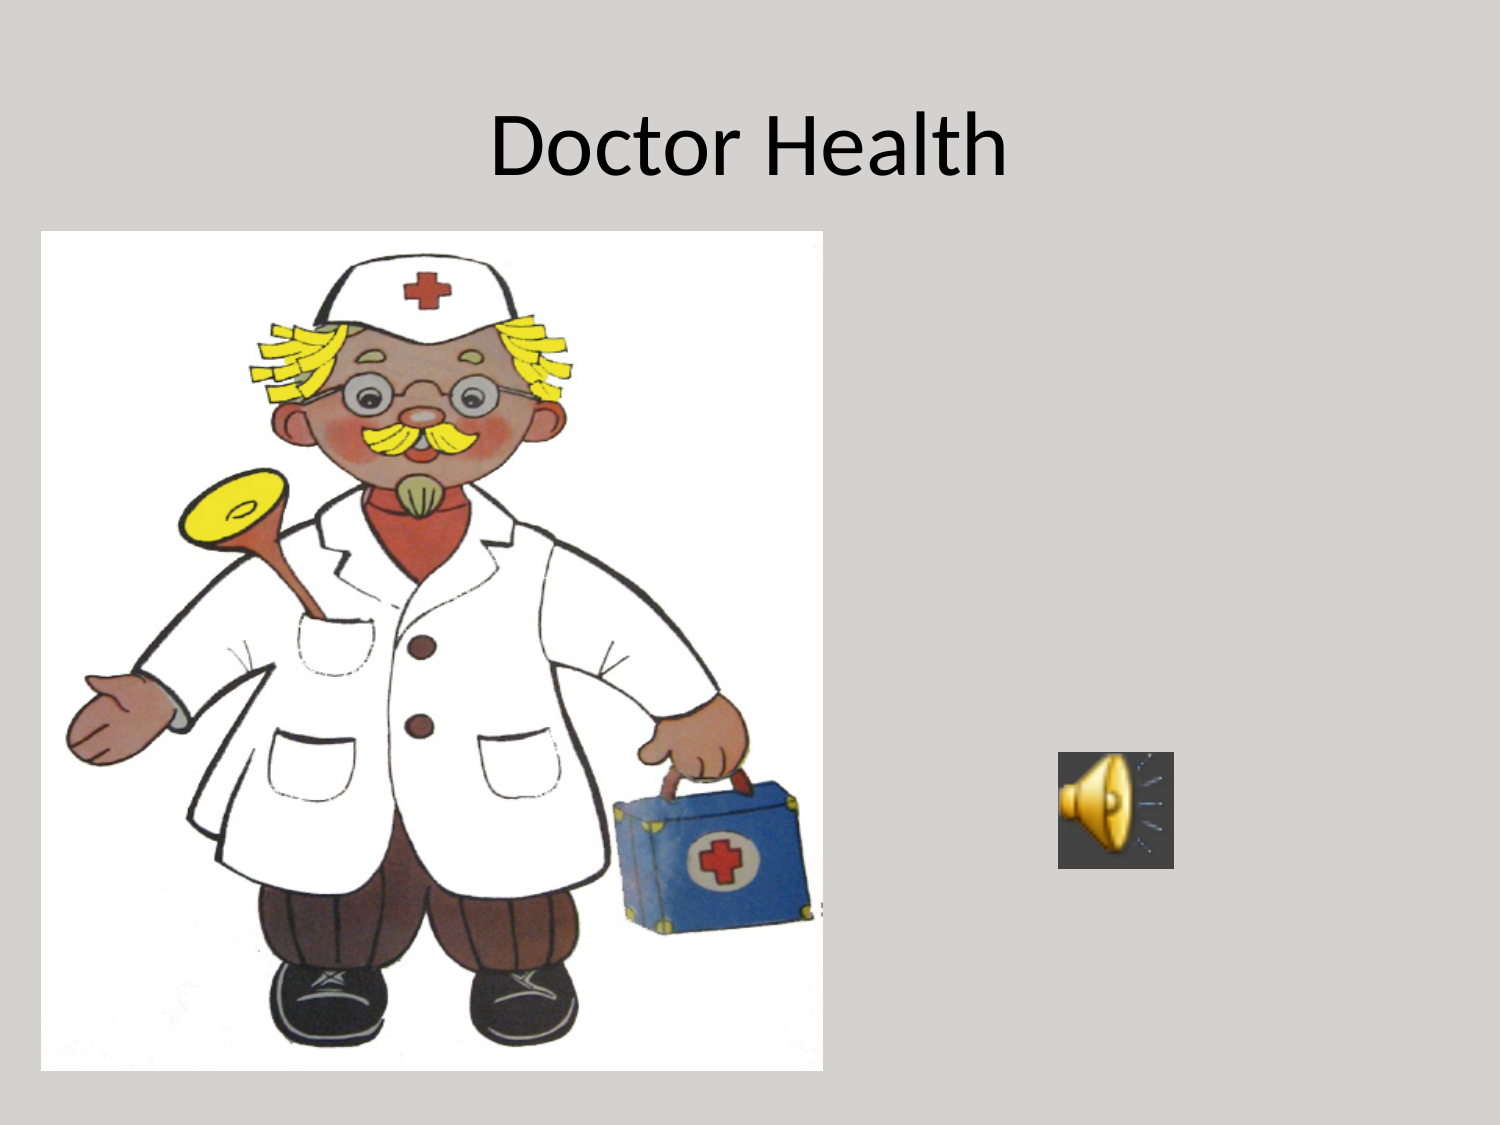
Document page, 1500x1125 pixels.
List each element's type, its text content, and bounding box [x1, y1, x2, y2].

picture [41, 231, 823, 1071]
title Doctor Health [75, 45, 1425, 233]
picture [938, 633, 1175, 869]
